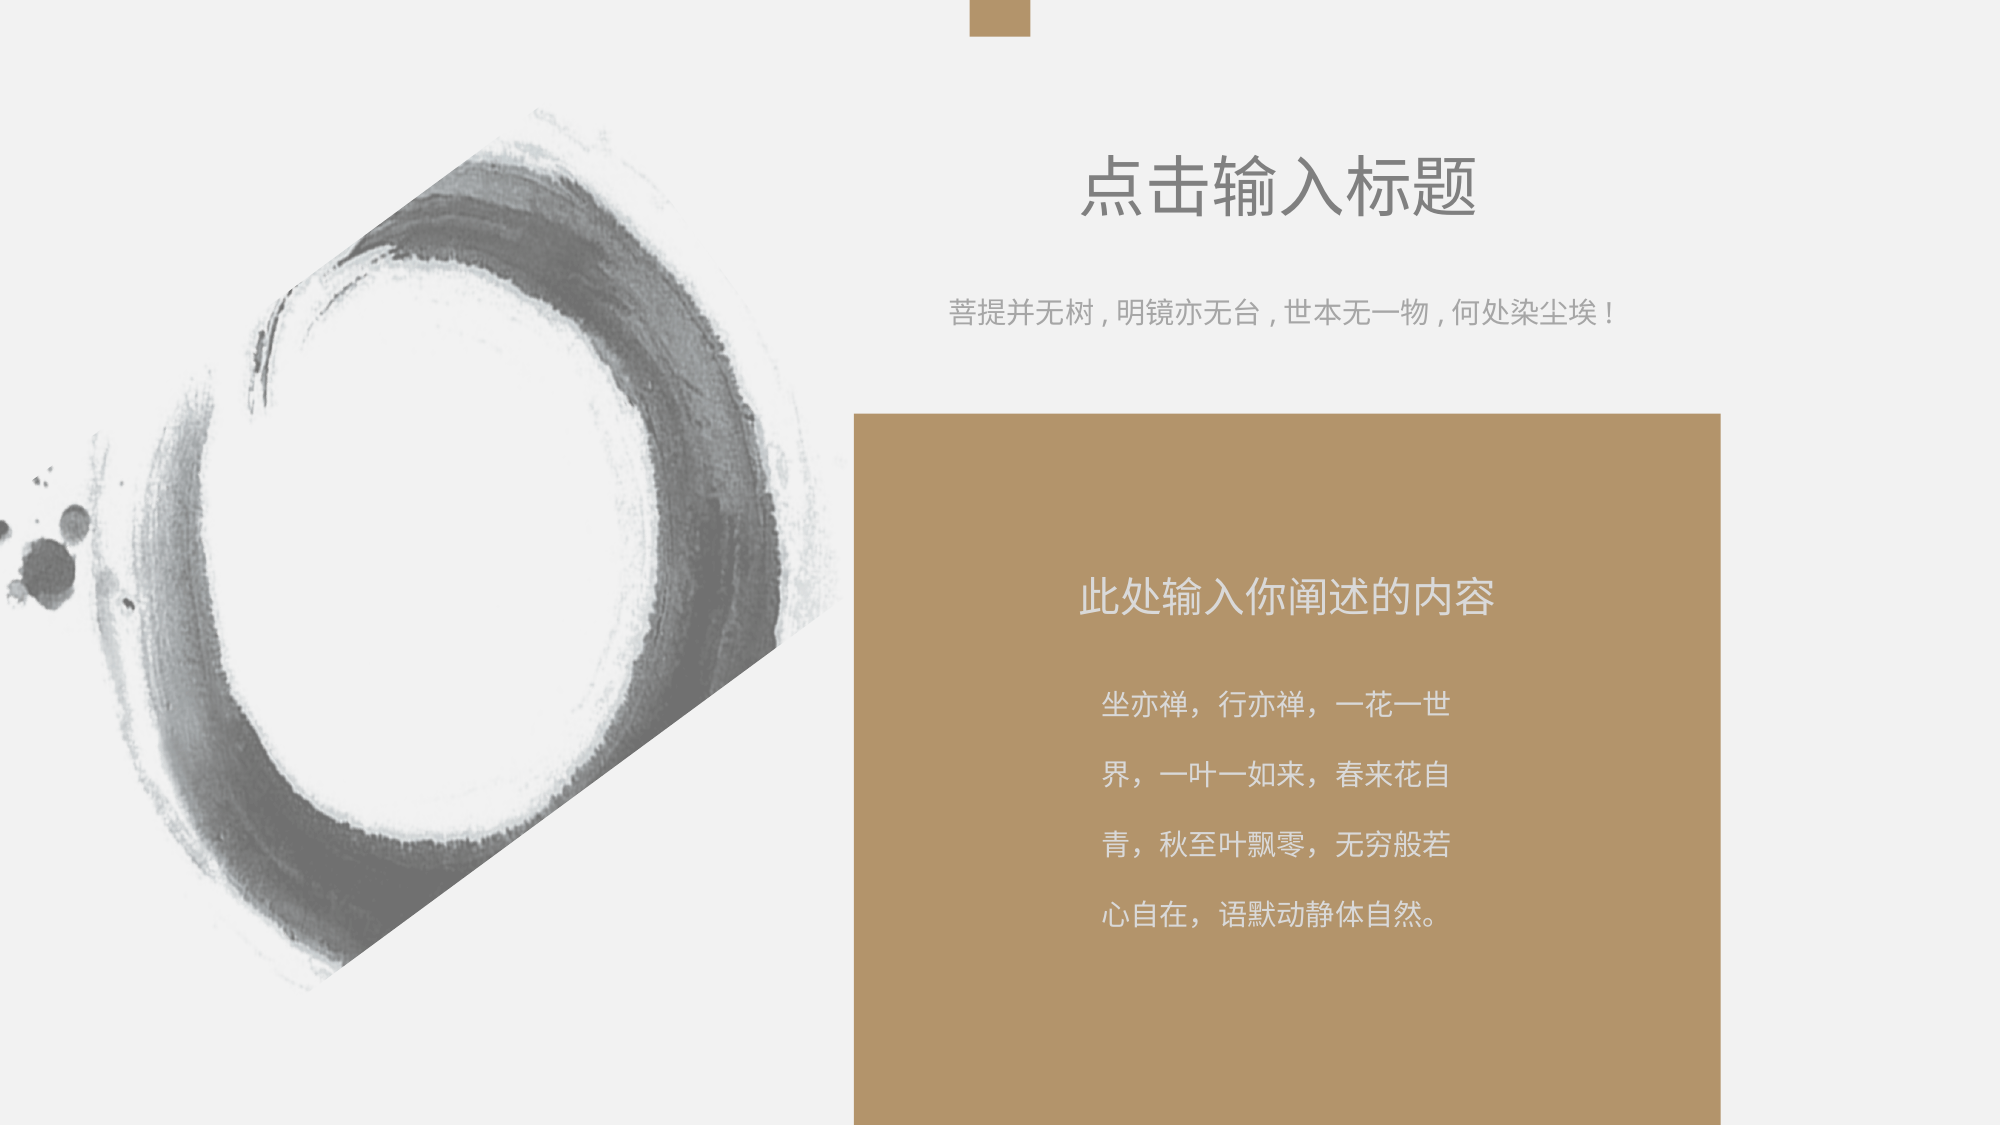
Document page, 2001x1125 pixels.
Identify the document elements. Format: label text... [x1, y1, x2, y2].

text_box 菩提并无树,明镜亦无台,世本无一物,何处染尘埃! [933, 286, 1628, 337]
text_box [0, 76, 853, 1049]
text_box 坐亦禅，行亦禅，一花一世界，一叶一如来，春来花自青，秋至叶飘零，无穷般若心自在，语默动静体自然。 [1086, 644, 1488, 939]
text_box 此处输入你阐述的内容 [1063, 538, 1511, 629]
text_box [853, 413, 1722, 1125]
text_box [969, 0, 1031, 38]
text_box 点击输入标题 [1063, 137, 1494, 233]
